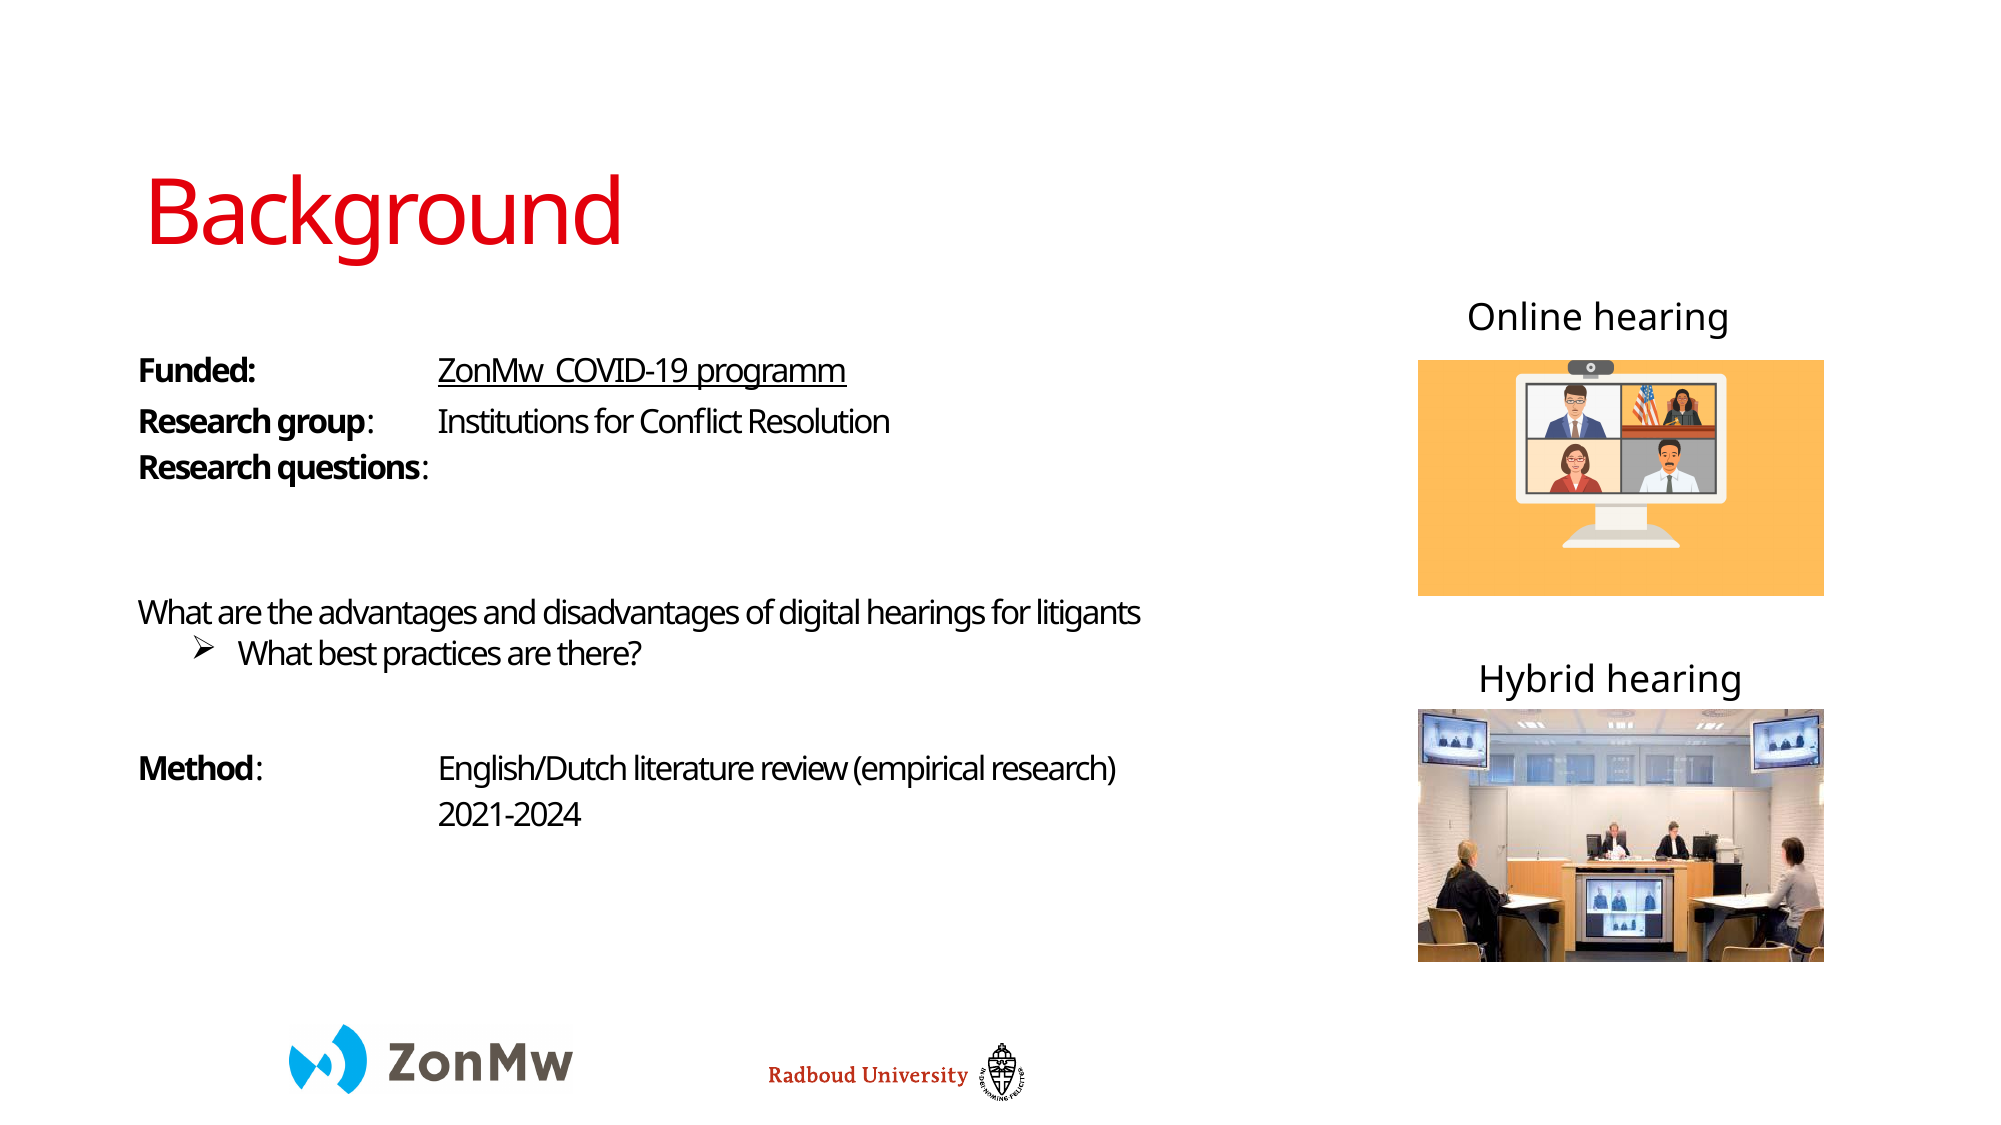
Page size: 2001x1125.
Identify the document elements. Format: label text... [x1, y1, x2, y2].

picture [346, 1024, 573, 1094]
picture [1418, 709, 1824, 962]
picture [1418, 359, 1824, 596]
picture [289, 1024, 346, 1094]
title Background [143, 152, 1857, 271]
text_box Hybrid hearing [1478, 655, 1744, 701]
text_box Online hearing [1466, 292, 1731, 338]
list Funded: ZonMw COVID-19 programm Research group: Institutions for Conflict Resolution Research questions: What are the advantages and disadvantages of digital hearings for litigants What best practices are there? Method: English/Dutch literature review (empirical research) 2021-2024 [137, 302, 1349, 1047]
